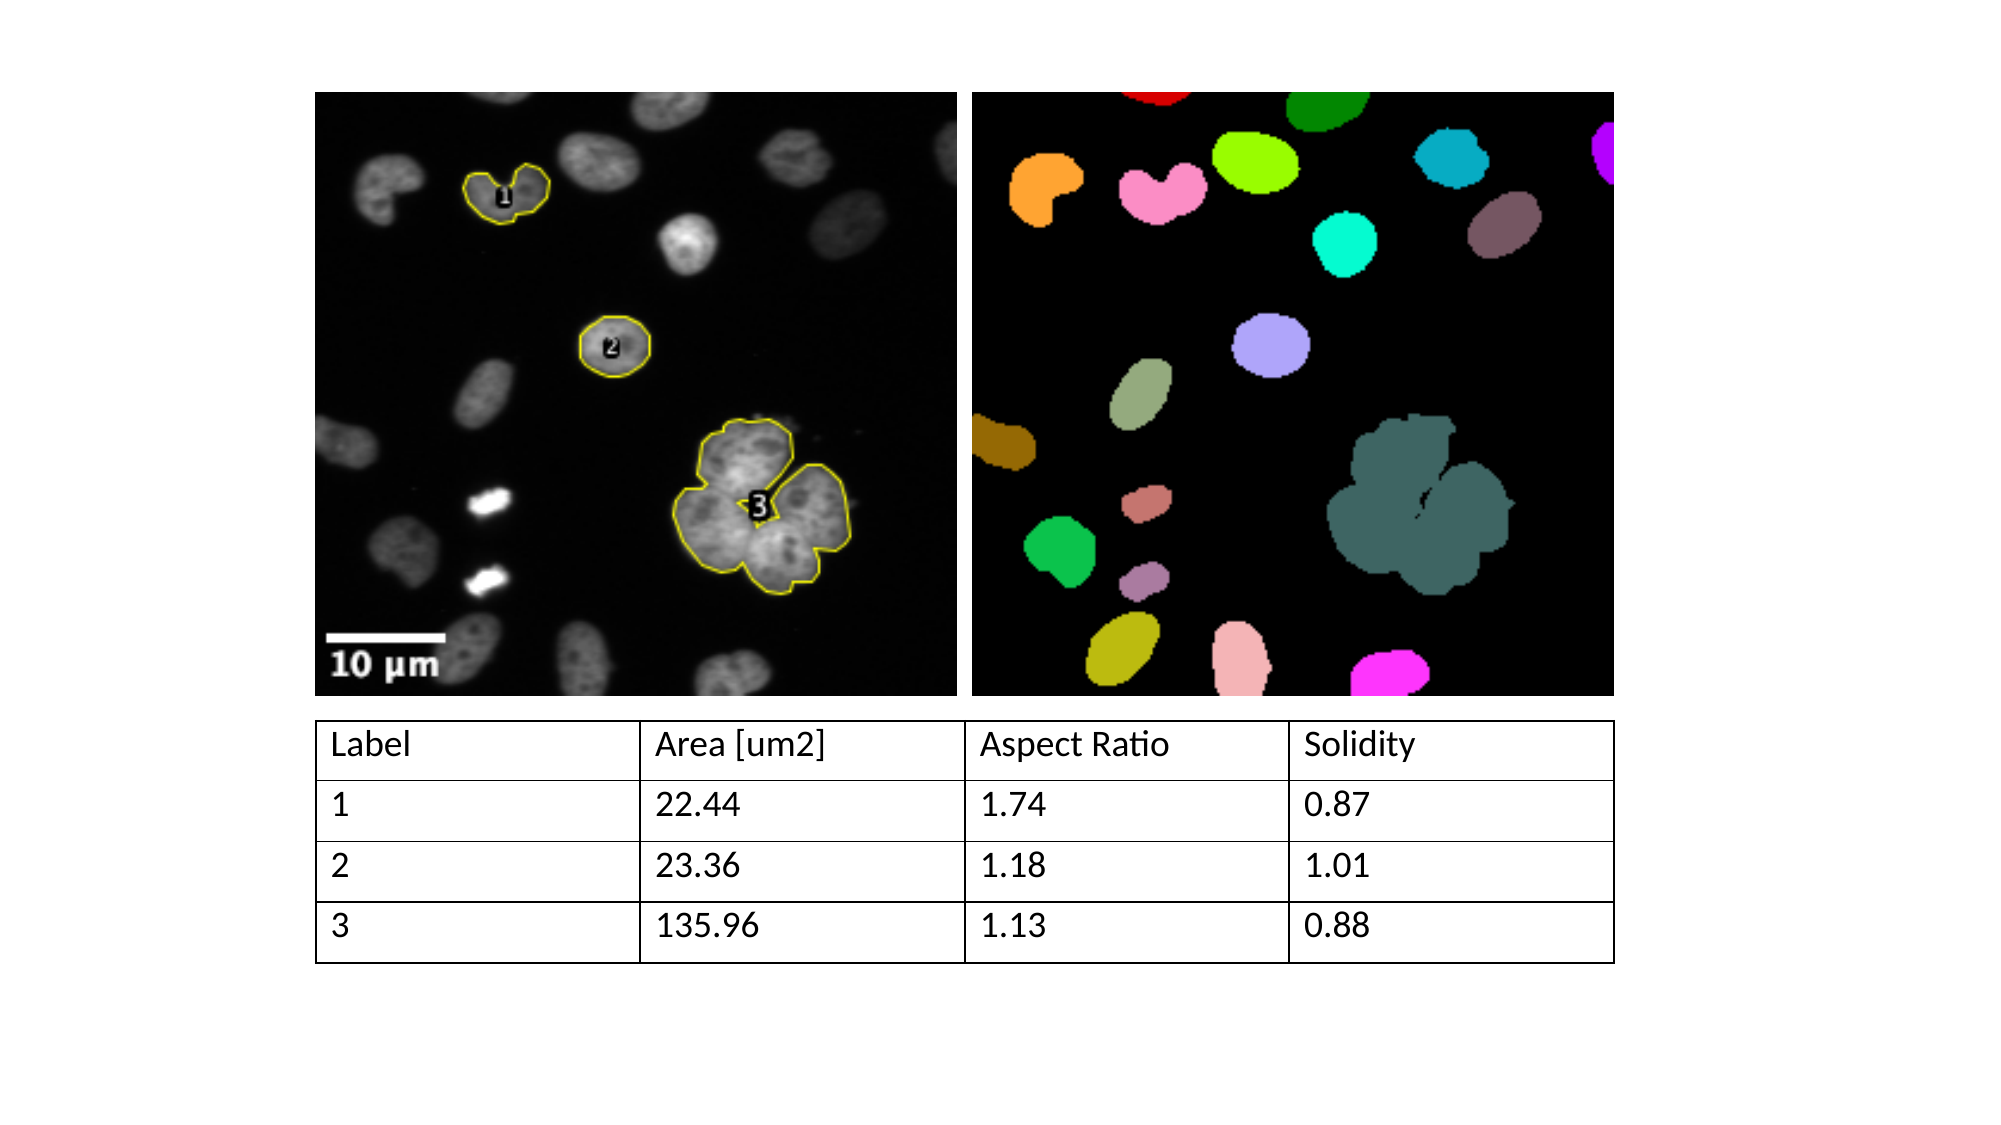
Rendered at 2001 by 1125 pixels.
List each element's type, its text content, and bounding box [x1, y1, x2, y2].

table_cell 1.74 [966, 781, 1288, 841]
table_header Area [um2] [641, 722, 964, 780]
table_header Solidity [1290, 722, 1613, 780]
table_cell 2 [317, 842, 639, 901]
table_cell 1.18 [966, 842, 1288, 901]
picture [315, 92, 957, 696]
table_cell 23.36 [641, 842, 964, 901]
table_cell 0.88 [1290, 903, 1613, 962]
table_cell 1.13 [966, 903, 1288, 962]
picture [972, 92, 1614, 696]
table_cell 0.87 [1290, 781, 1613, 841]
table_header Label [317, 722, 639, 780]
table_cell 1.01 [1290, 842, 1613, 901]
table_cell 22.44 [641, 781, 964, 841]
table_cell 3 [317, 903, 639, 962]
table_cell 1 [317, 781, 639, 841]
table_cell 135.96 [641, 903, 964, 962]
table_header Aspect Ratio [966, 722, 1288, 780]
